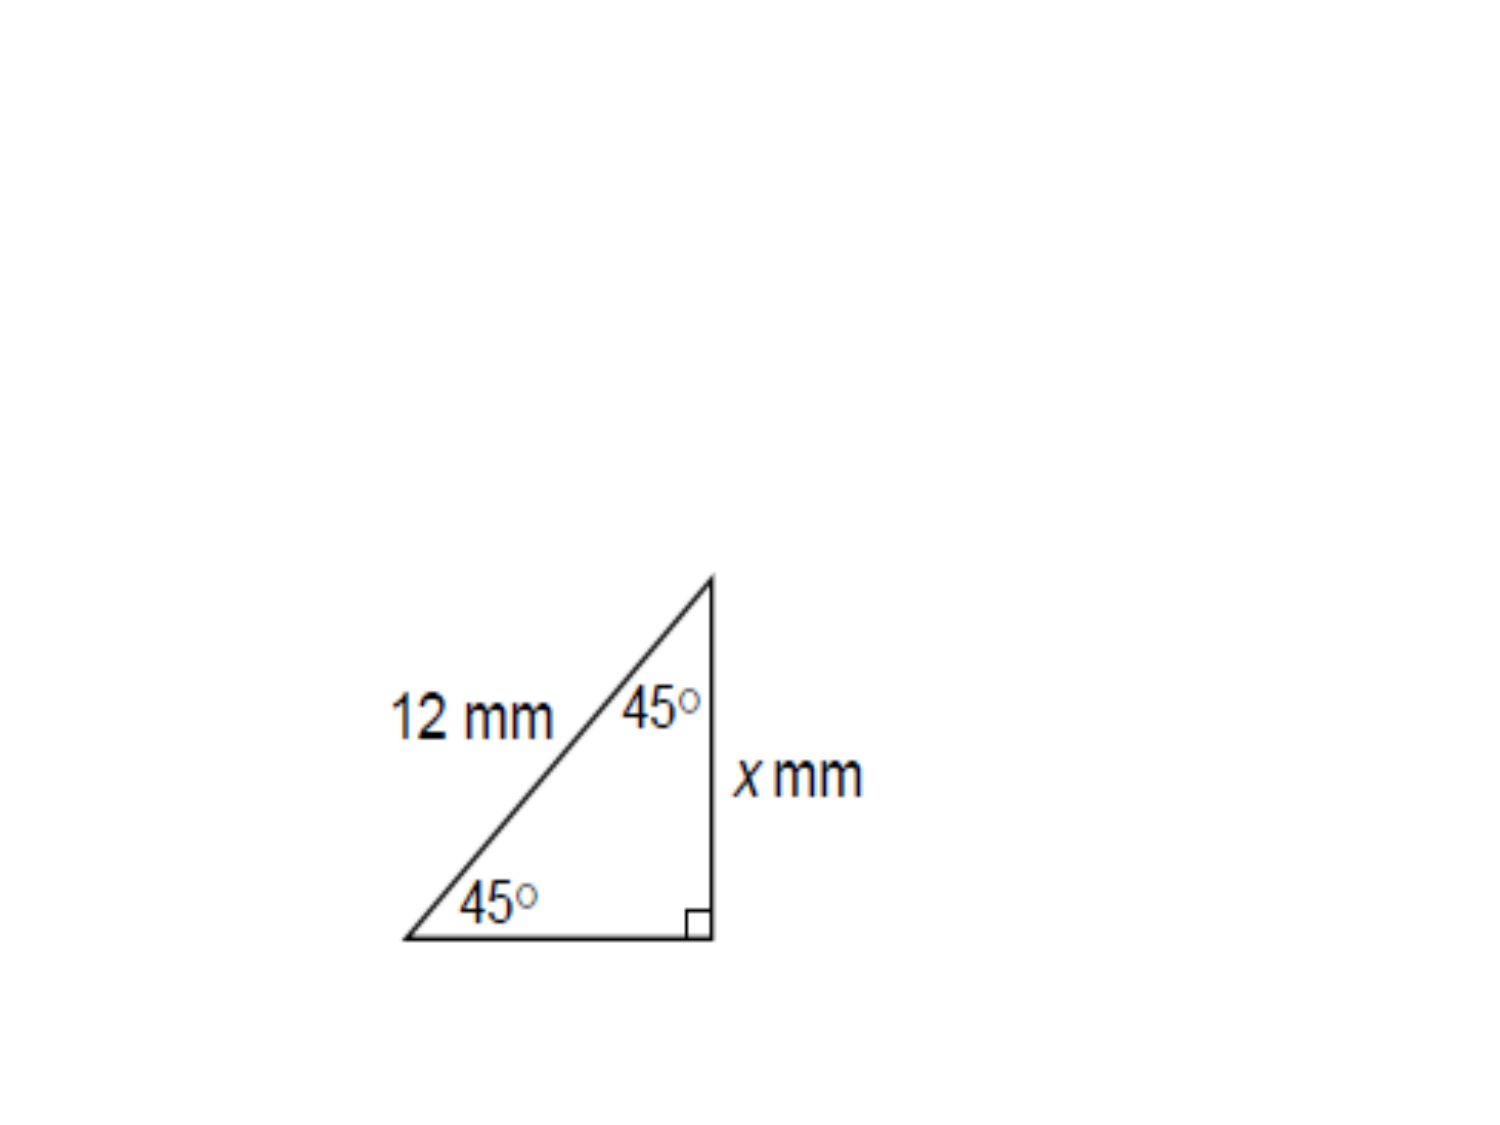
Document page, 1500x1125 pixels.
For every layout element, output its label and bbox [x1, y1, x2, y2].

list [287, 538, 901, 1001]
